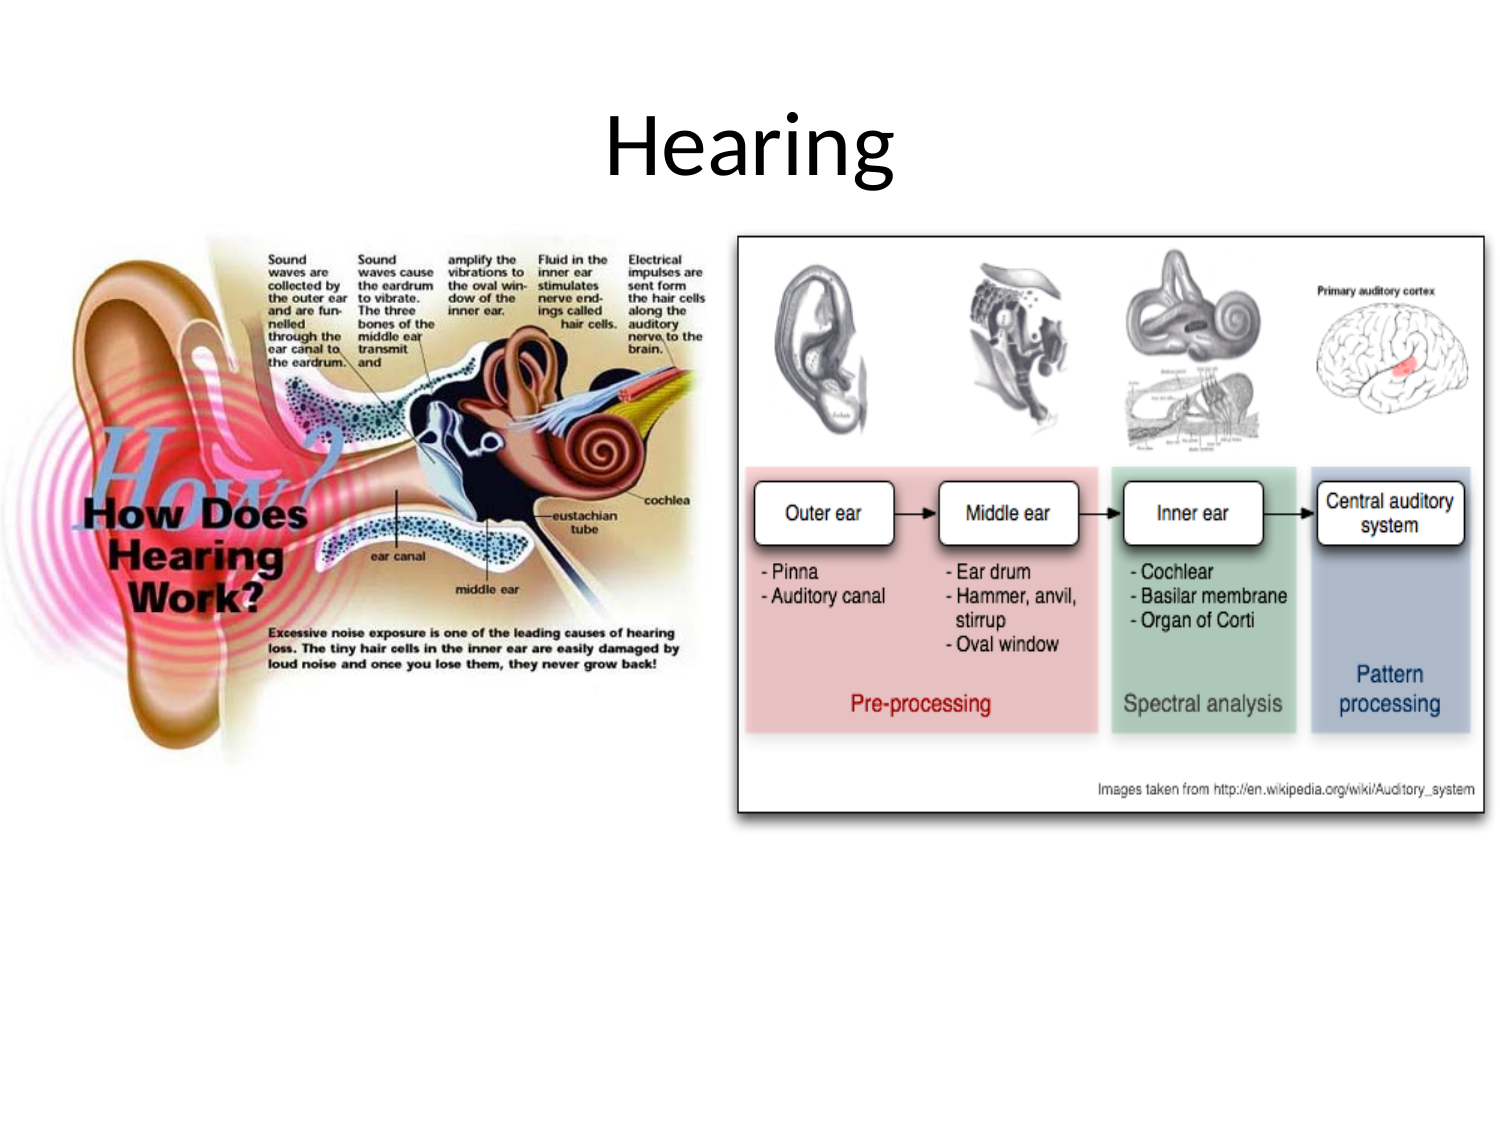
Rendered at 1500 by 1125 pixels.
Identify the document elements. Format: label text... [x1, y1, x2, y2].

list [721, 224, 1500, 838]
title Hearing [75, 45, 1425, 233]
picture [0, 224, 707, 784]
